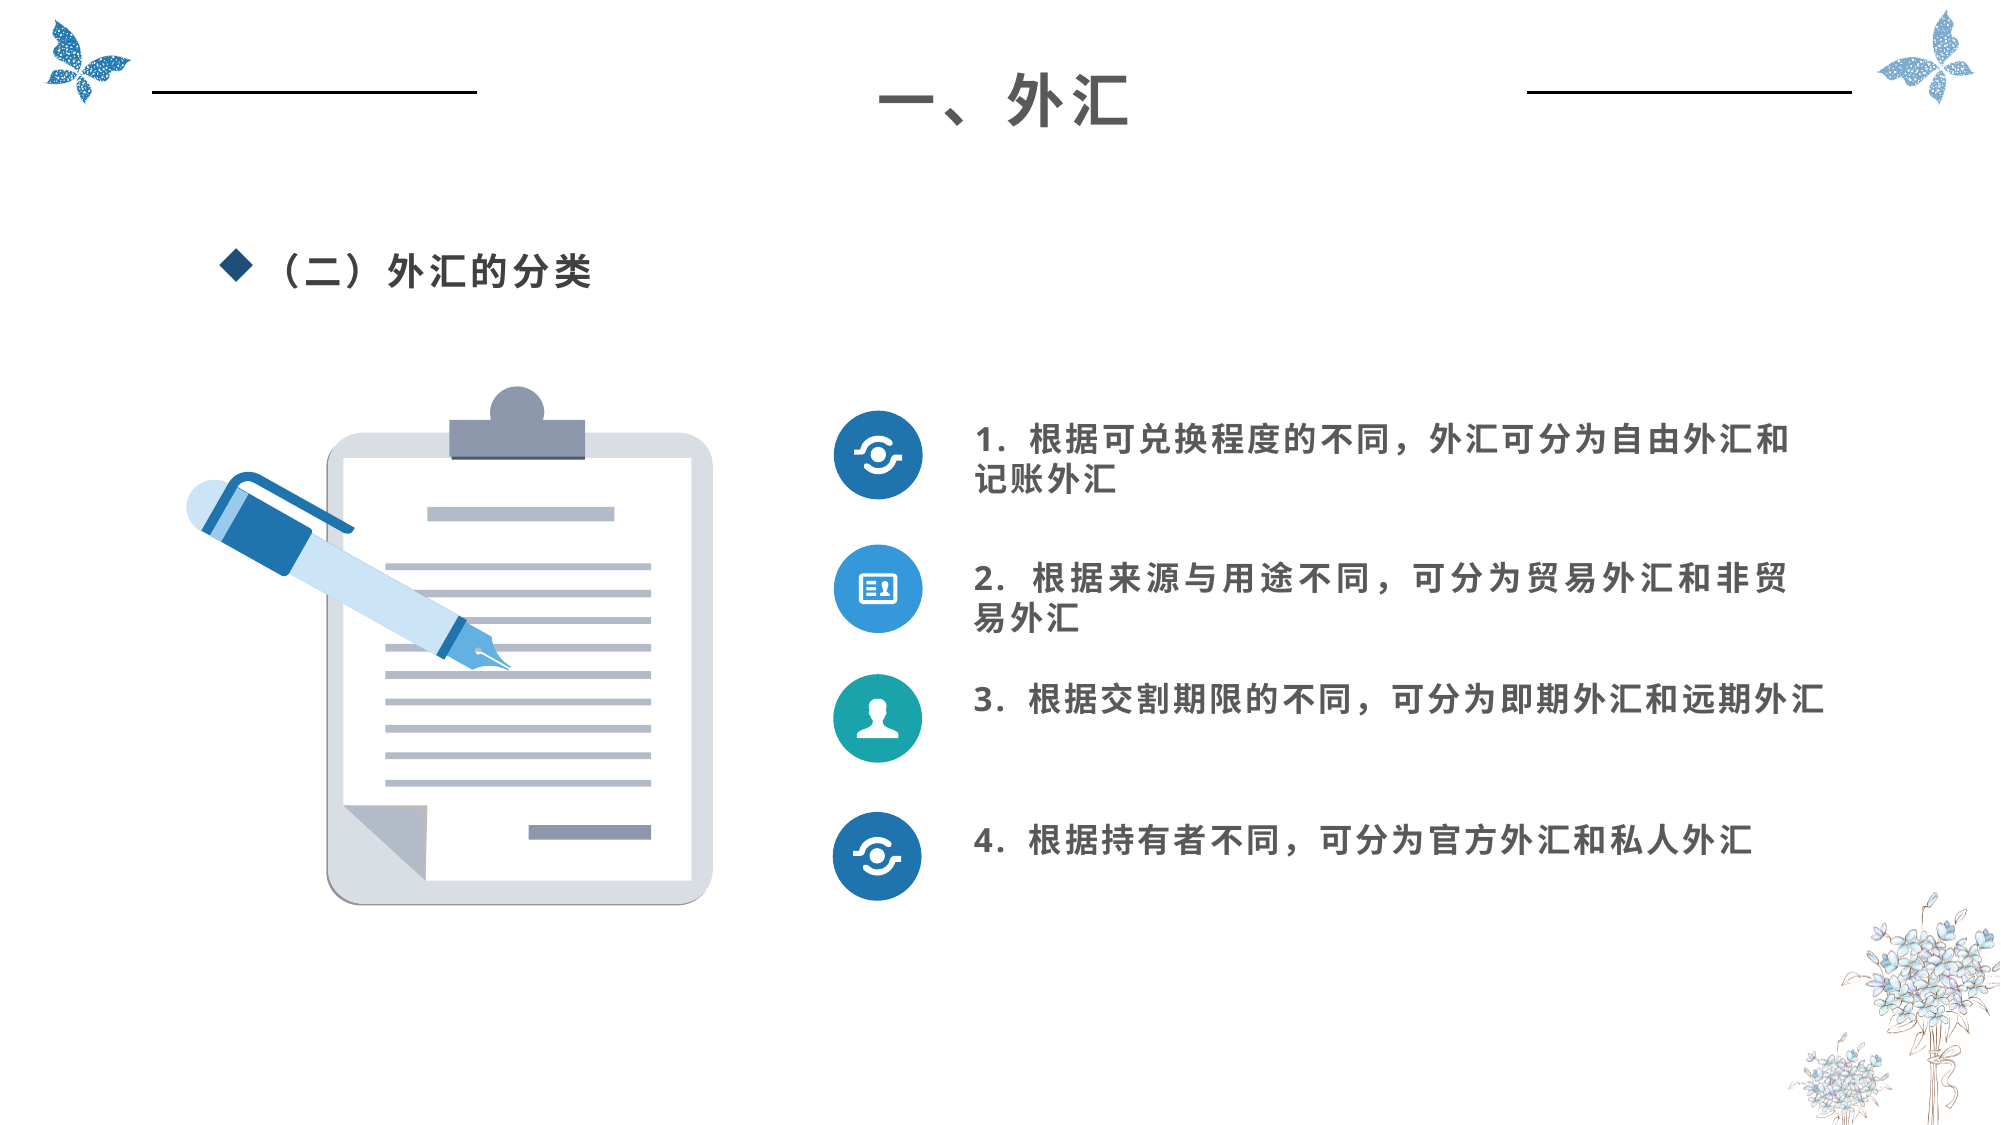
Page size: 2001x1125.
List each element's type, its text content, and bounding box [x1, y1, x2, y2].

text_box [833, 674, 923, 763]
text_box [833, 410, 923, 500]
picture [1788, 892, 2000, 1125]
text_box 4. 根据持有者不同，可分为官方外汇和私人外汇 [959, 807, 1808, 903]
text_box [151, 55, 1852, 142]
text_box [833, 544, 923, 634]
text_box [184, 386, 713, 906]
text_box 1. 根据可兑换程度的不同，外汇可分为自由外汇和记账外汇 [960, 417, 1809, 471]
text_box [832, 811, 922, 901]
text_box 3. 根据交割期限的不同，可分为即期外汇和远期外汇 [958, 666, 1842, 764]
text_box 2. 根据来源与用途不同，可分为贸易外汇和非贸易外汇 [959, 542, 1807, 659]
text_box （二）外汇的分类 [204, 219, 1337, 300]
